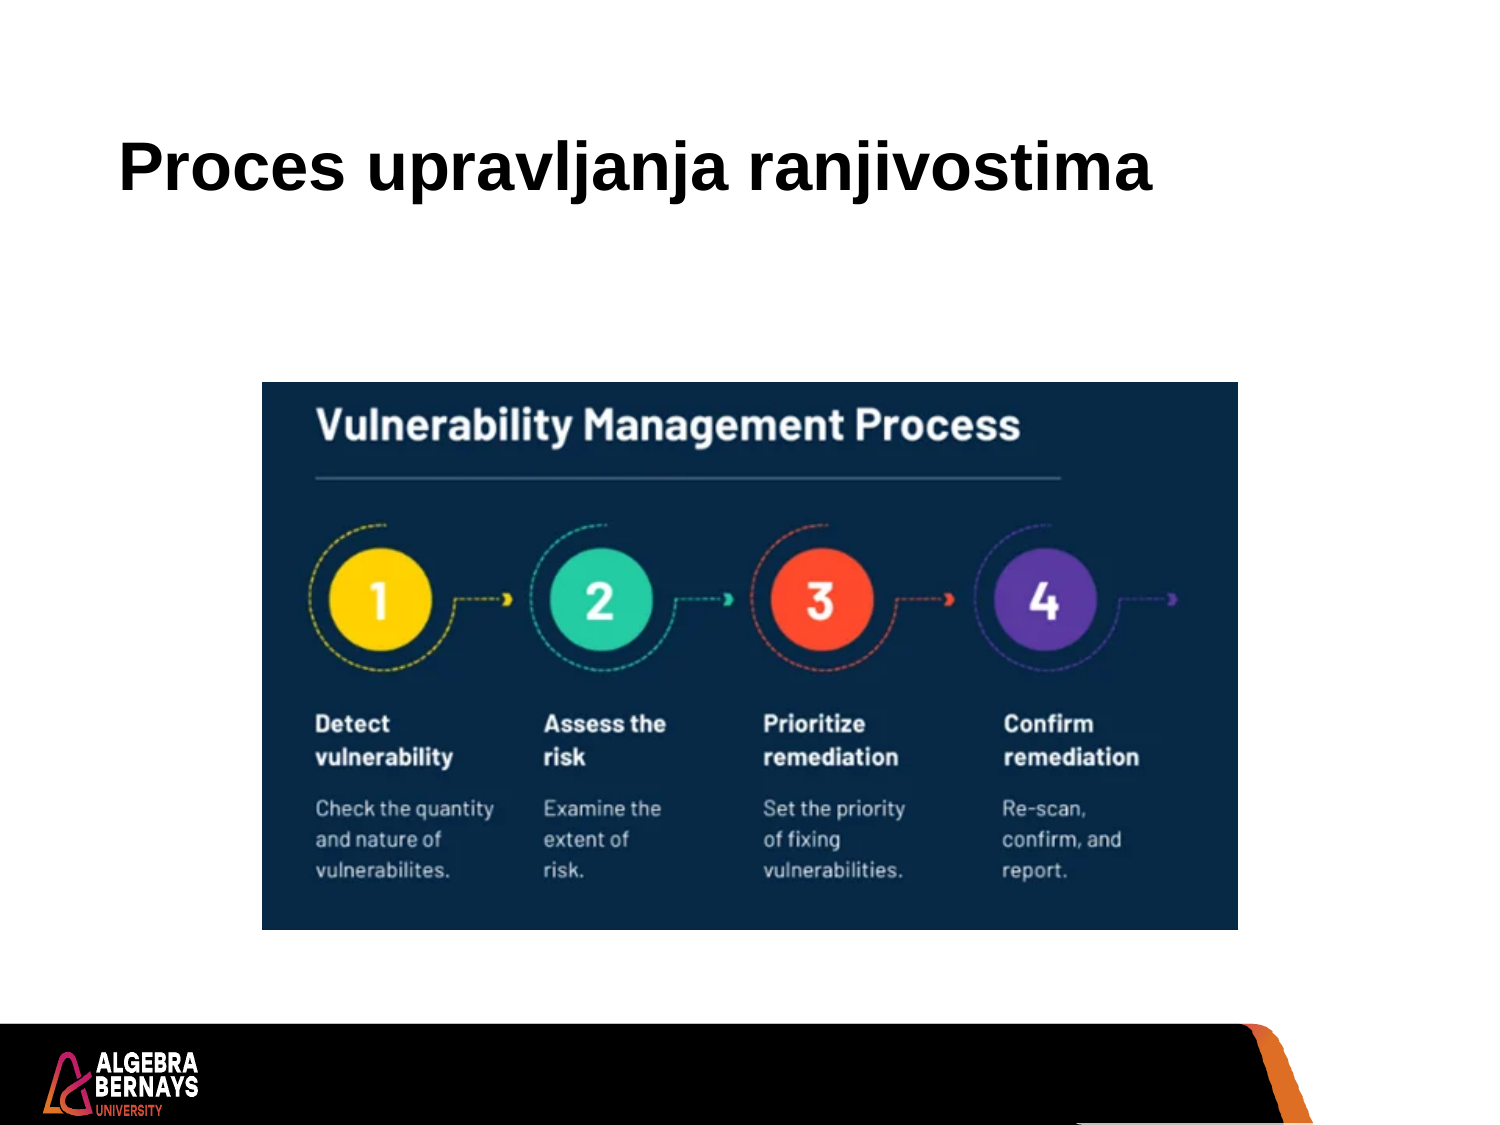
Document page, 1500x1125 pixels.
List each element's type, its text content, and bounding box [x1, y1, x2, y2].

title Proces upravljanja ranjivostima [103, 59, 1397, 278]
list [262, 382, 1238, 930]
picture [0, 1023, 1468, 1125]
